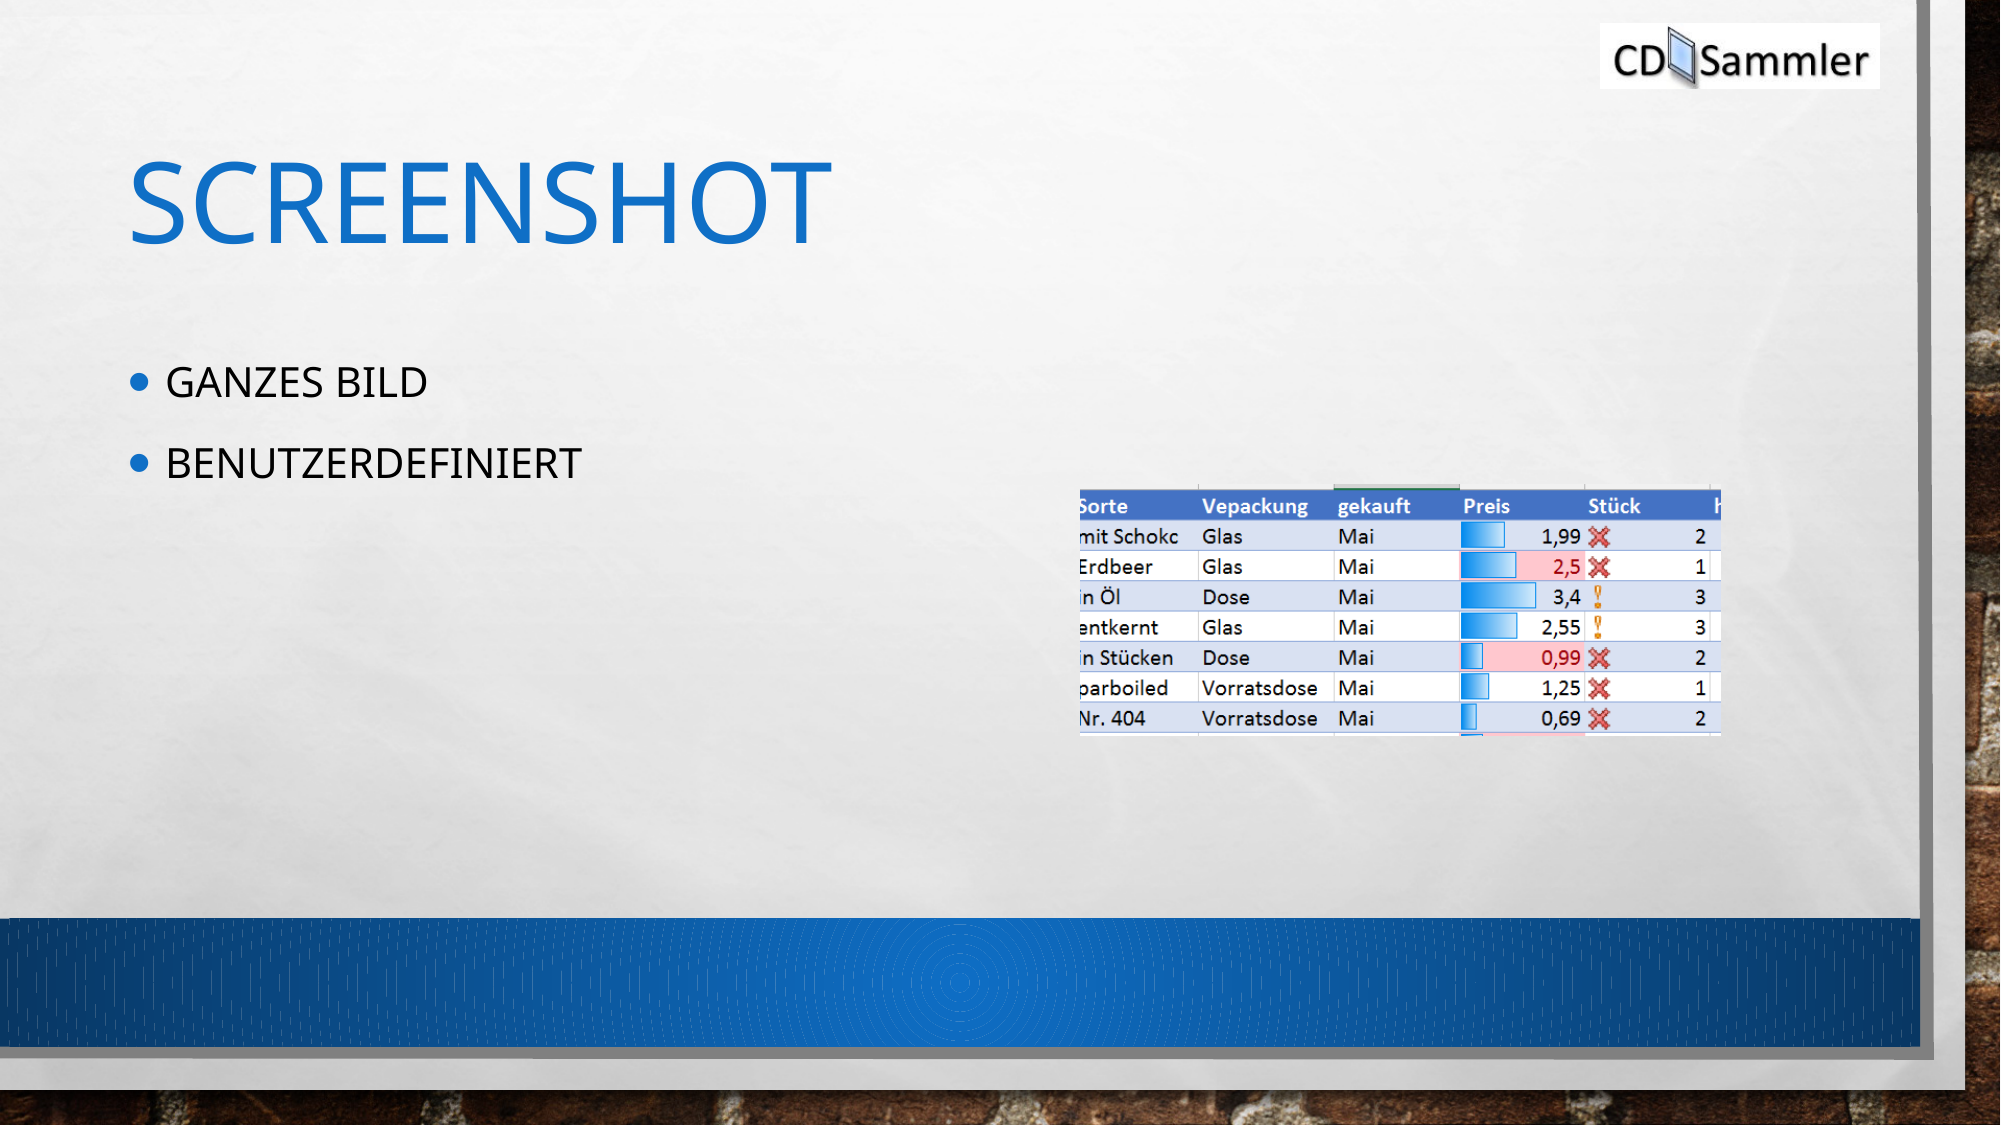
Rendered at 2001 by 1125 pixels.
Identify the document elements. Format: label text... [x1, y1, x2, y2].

title Screenshot [112, 112, 1818, 303]
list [1080, 484, 1721, 736]
list Ganzes Bild Benutzerdefiniert [112, 338, 948, 882]
picture [0, 0, 2000, 1125]
picture [1600, 23, 1880, 89]
